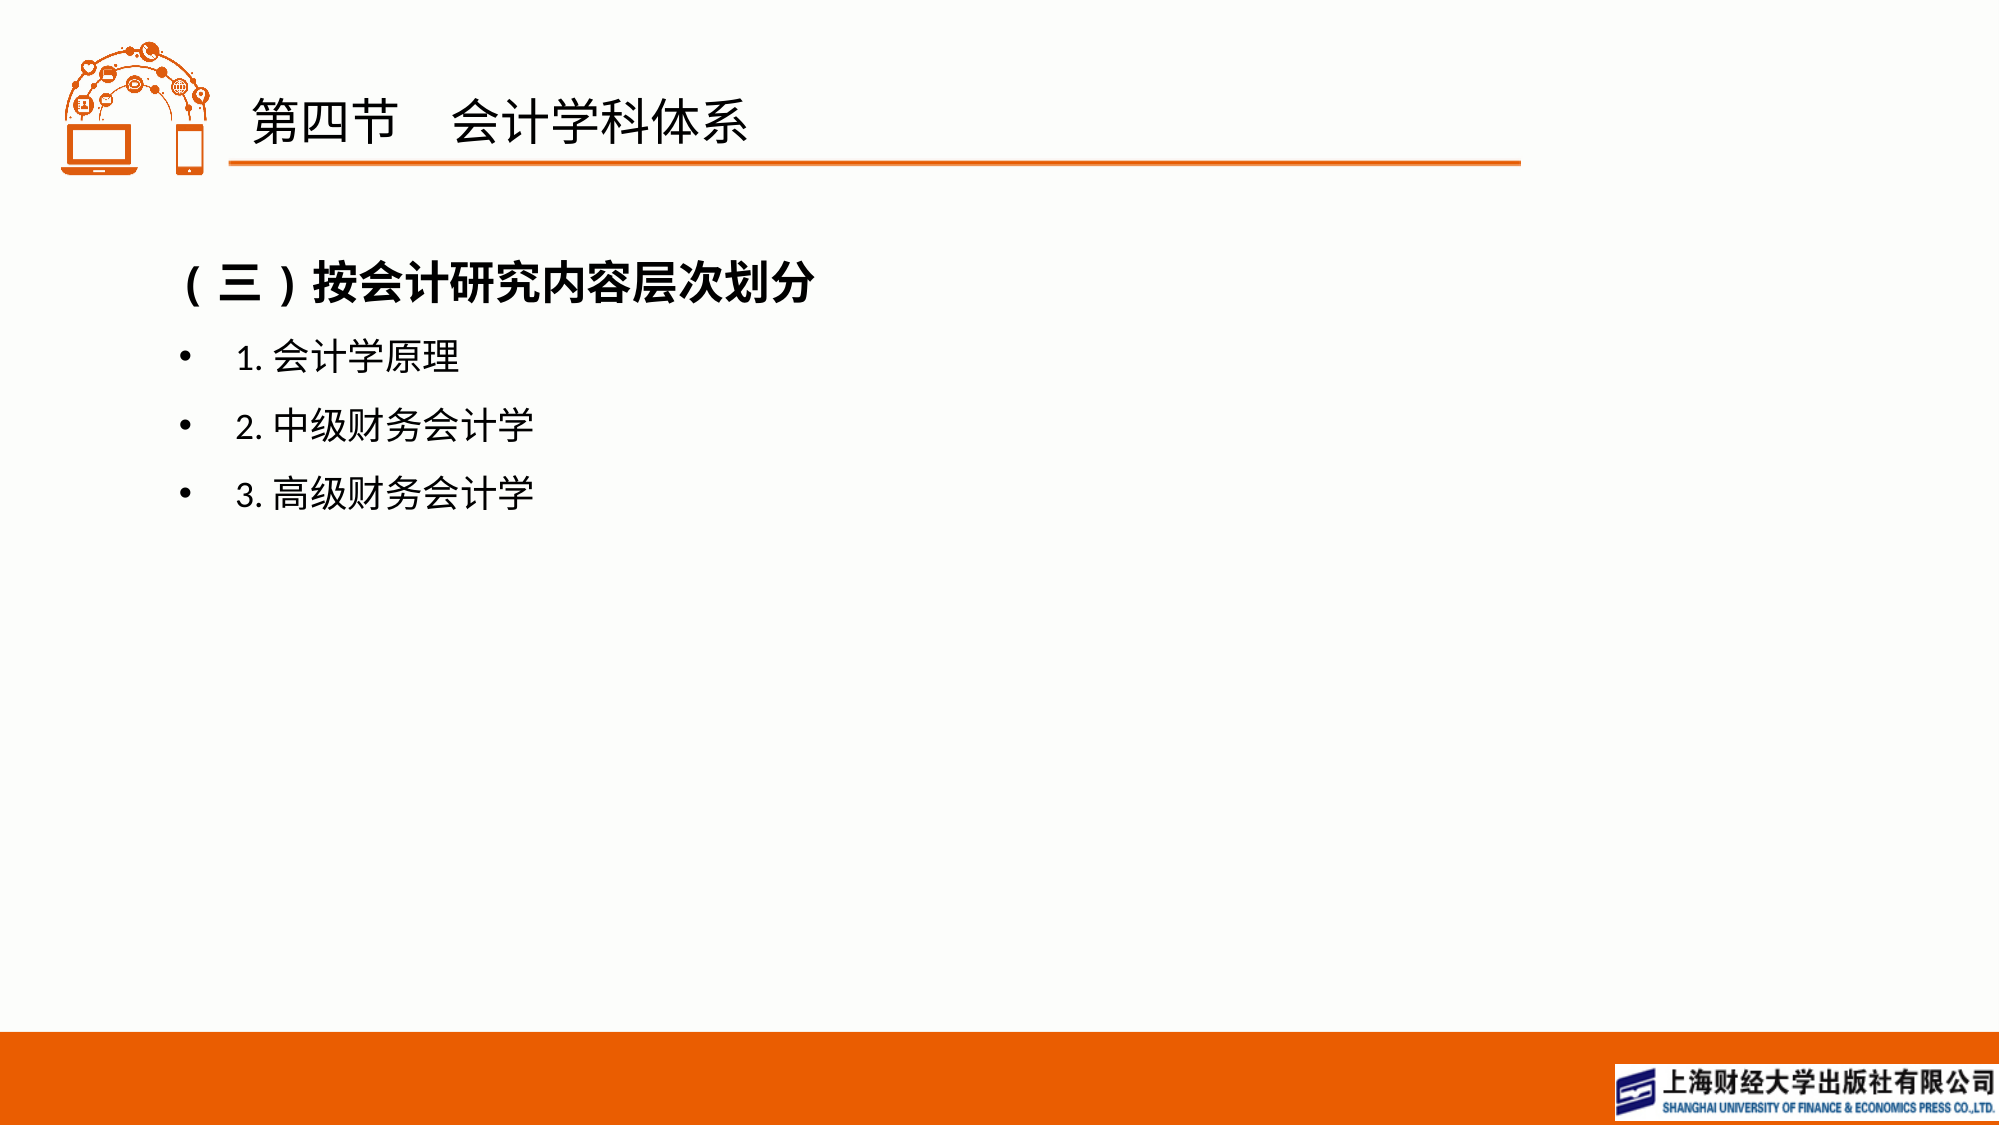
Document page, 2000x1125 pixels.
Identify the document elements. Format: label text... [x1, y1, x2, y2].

picture [0, 0, 2000, 1125]
title 第四节 会计学科体系 [235, 82, 1605, 189]
list (三)按会计研究内容层次划分 1.会计学原理 2.中级财务会计学 3.高级财务会计学 [163, 227, 1825, 1049]
